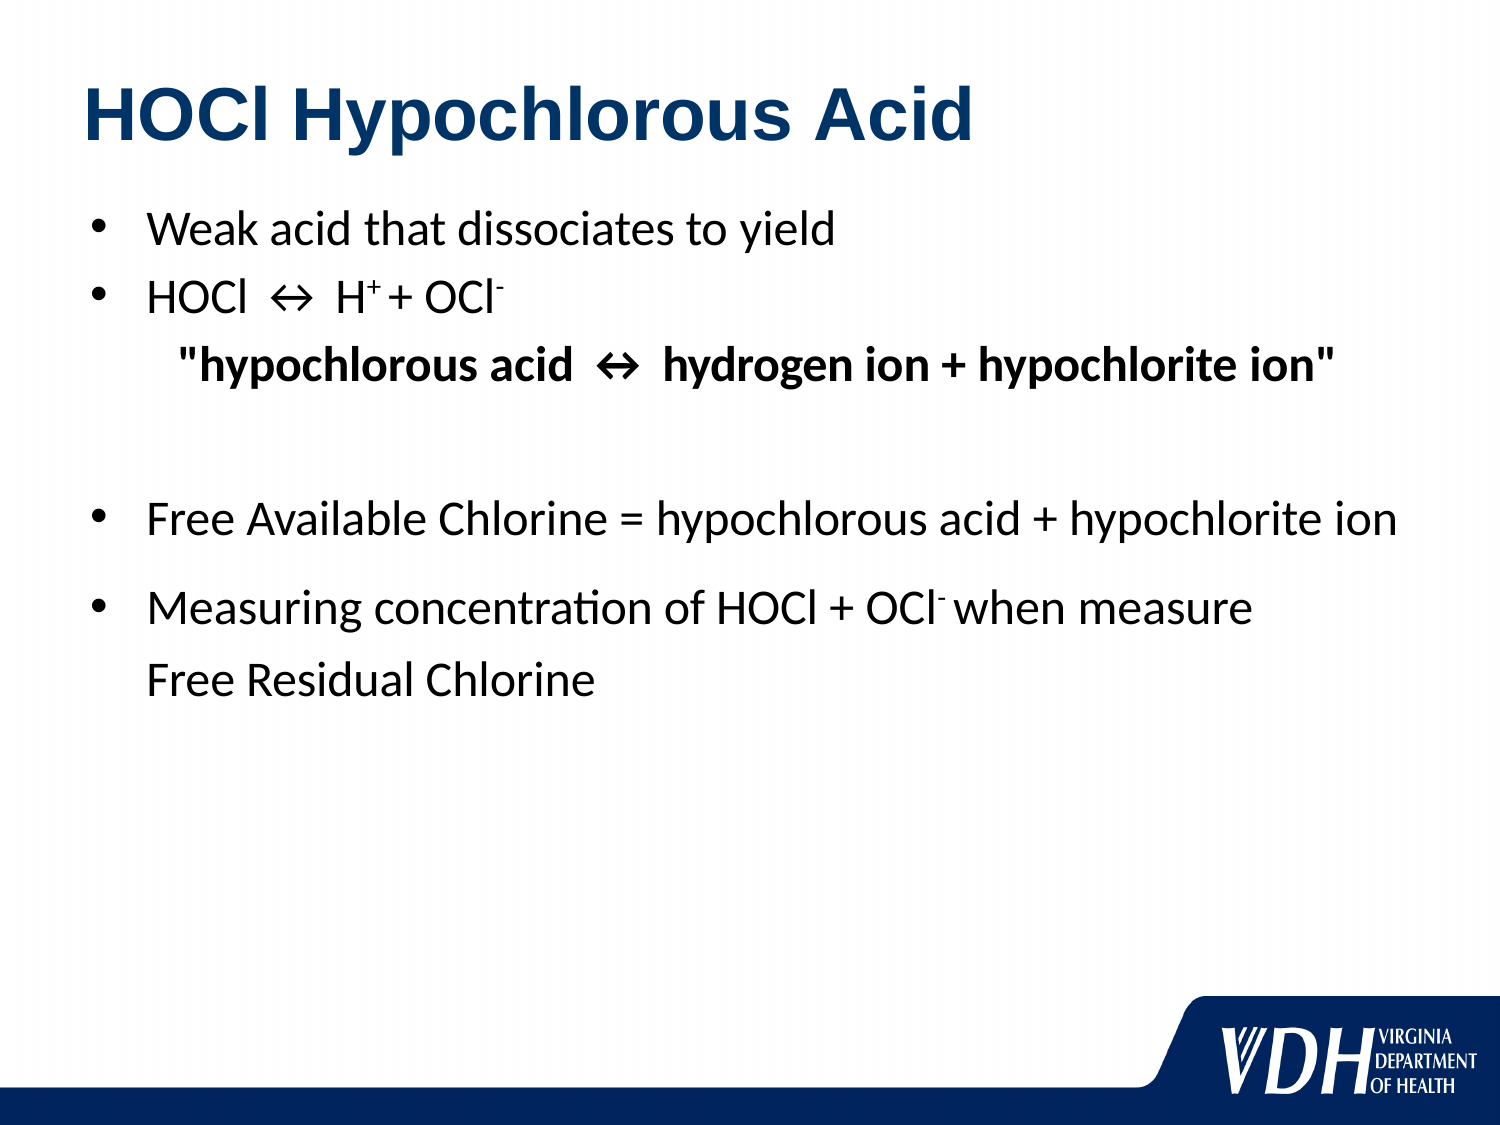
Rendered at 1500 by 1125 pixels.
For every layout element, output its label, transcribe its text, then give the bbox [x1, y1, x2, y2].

text_box Weak acid that dissociates to yield HOCl ↔ H+ + OCl- "hypochlorous acid ↔ hydrogen ion + hypochlorite ion" Free Available Chlorine = hypochlorous acid + hypochlorite ion Measuring concentration of HOCl + OCl- when measure Free Residual Chlorine [81, 185, 1425, 707]
title HOCl Hypochlorous Acid [81, 13, 991, 185]
picture [0, 0, 1500, 1125]
